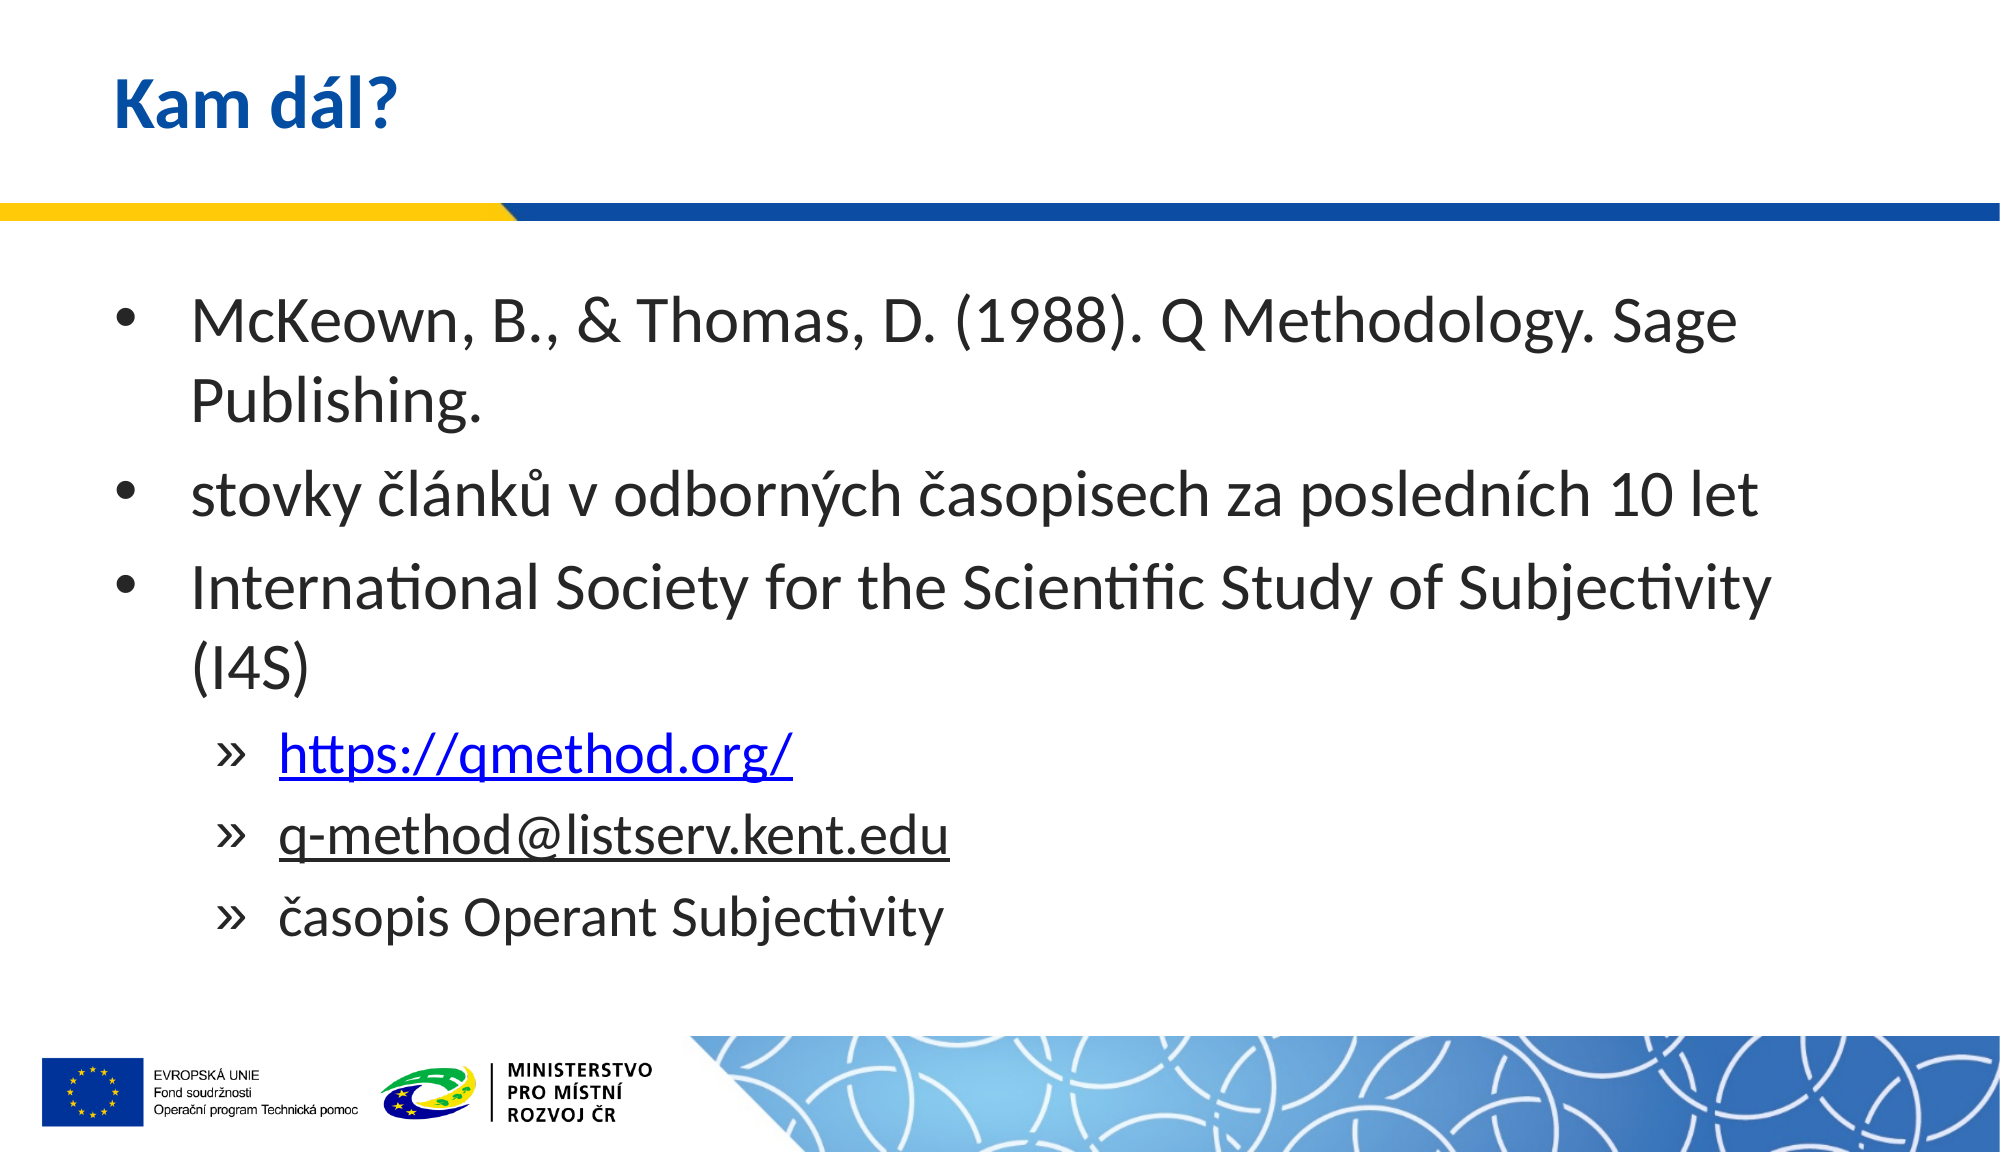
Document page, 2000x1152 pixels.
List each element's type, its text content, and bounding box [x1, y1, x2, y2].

picture [19, 1035, 674, 1149]
list McKeown, B., & Thomas, D. (1988). Q Methodology. Sage Publishing. stovky článků v odborných časopisech za posledních 10 let International Society for the Scientific Study of Subjectivity (I4S) https://qmethod.org/ q-method@listserv.kent.edu časopis Operant Subjectivity [99, 268, 1900, 1029]
title Kam dál? [99, 46, 1900, 198]
picture [0, 203, 2000, 221]
picture [680, 1036, 2000, 1152]
